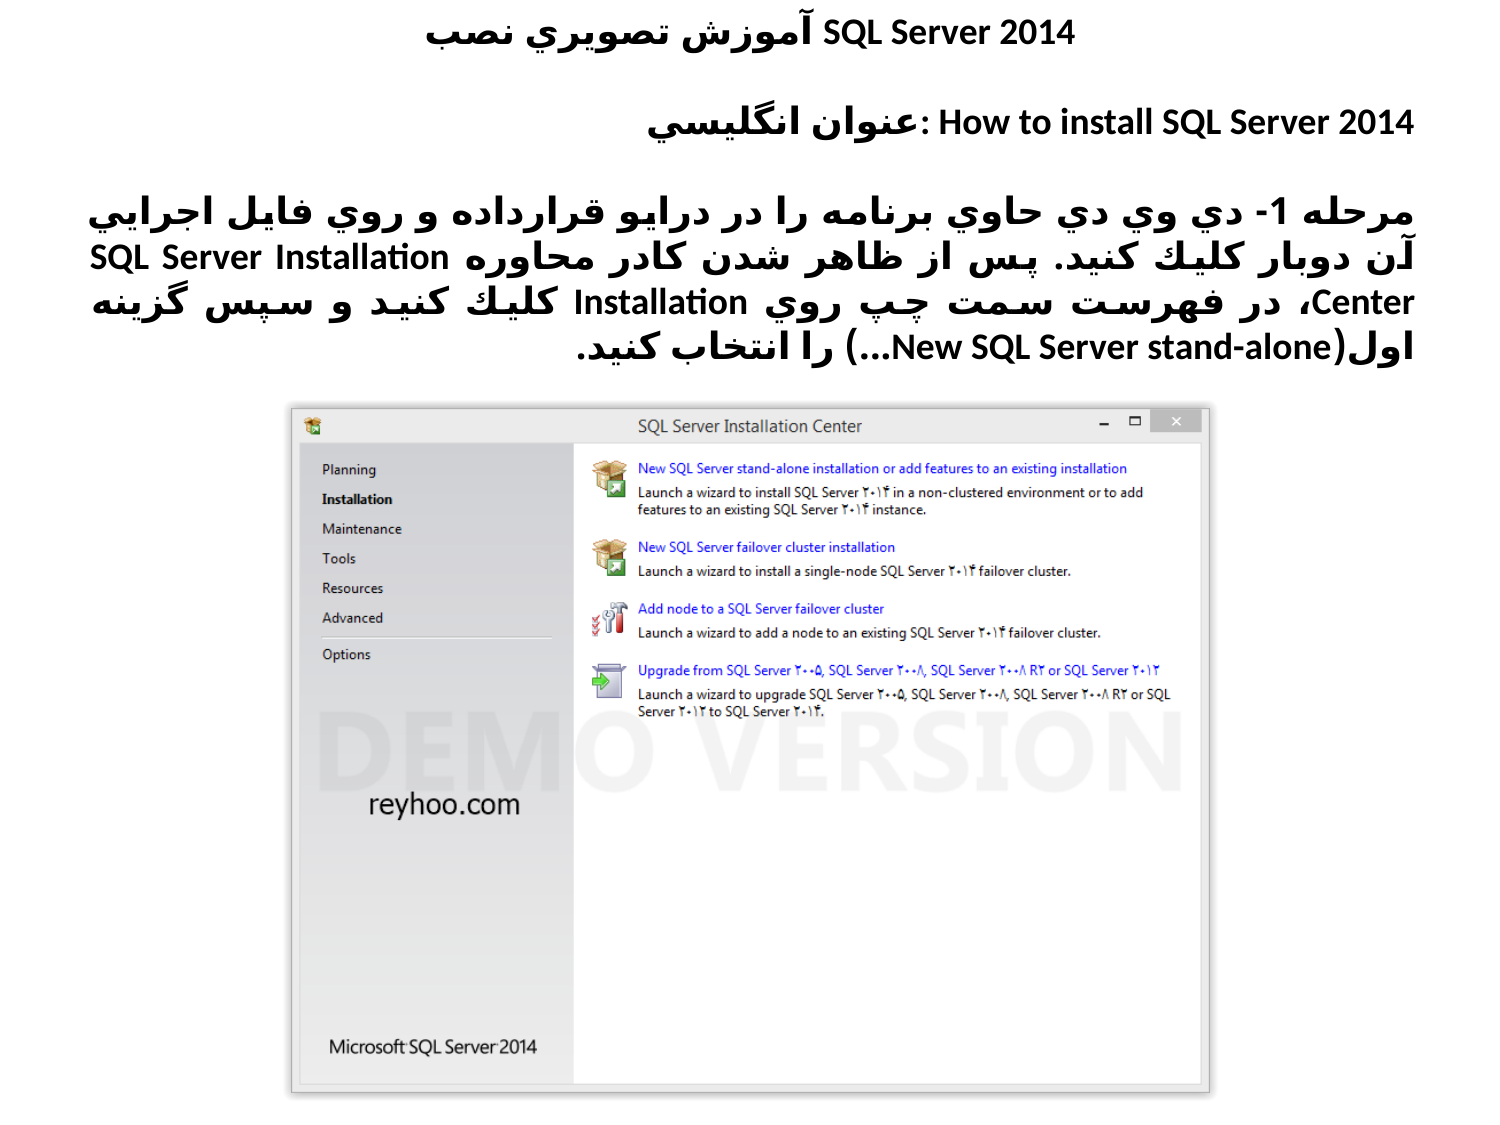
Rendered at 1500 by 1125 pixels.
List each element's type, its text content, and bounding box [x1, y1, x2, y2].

text_box آموزش تصويري نصب SQL Server 2014 عنوان انگليسي: How to install SQL Server 2014 مرحله 1- دي وي دي حاوي برنامه را در درايو قرارداده و روي فايل اجرايي آن دوبار كليك كنيد. پس از ظاهر شدن كادر محاوره SQL Server Installation Center، در فهرست سمت چپ روي Installation كليك كنيد و سپس گزينه اول(New SQL Server stand-alone...) را انتخاب كنيد. [70, 0, 1430, 375]
picture [280, 398, 1219, 1102]
